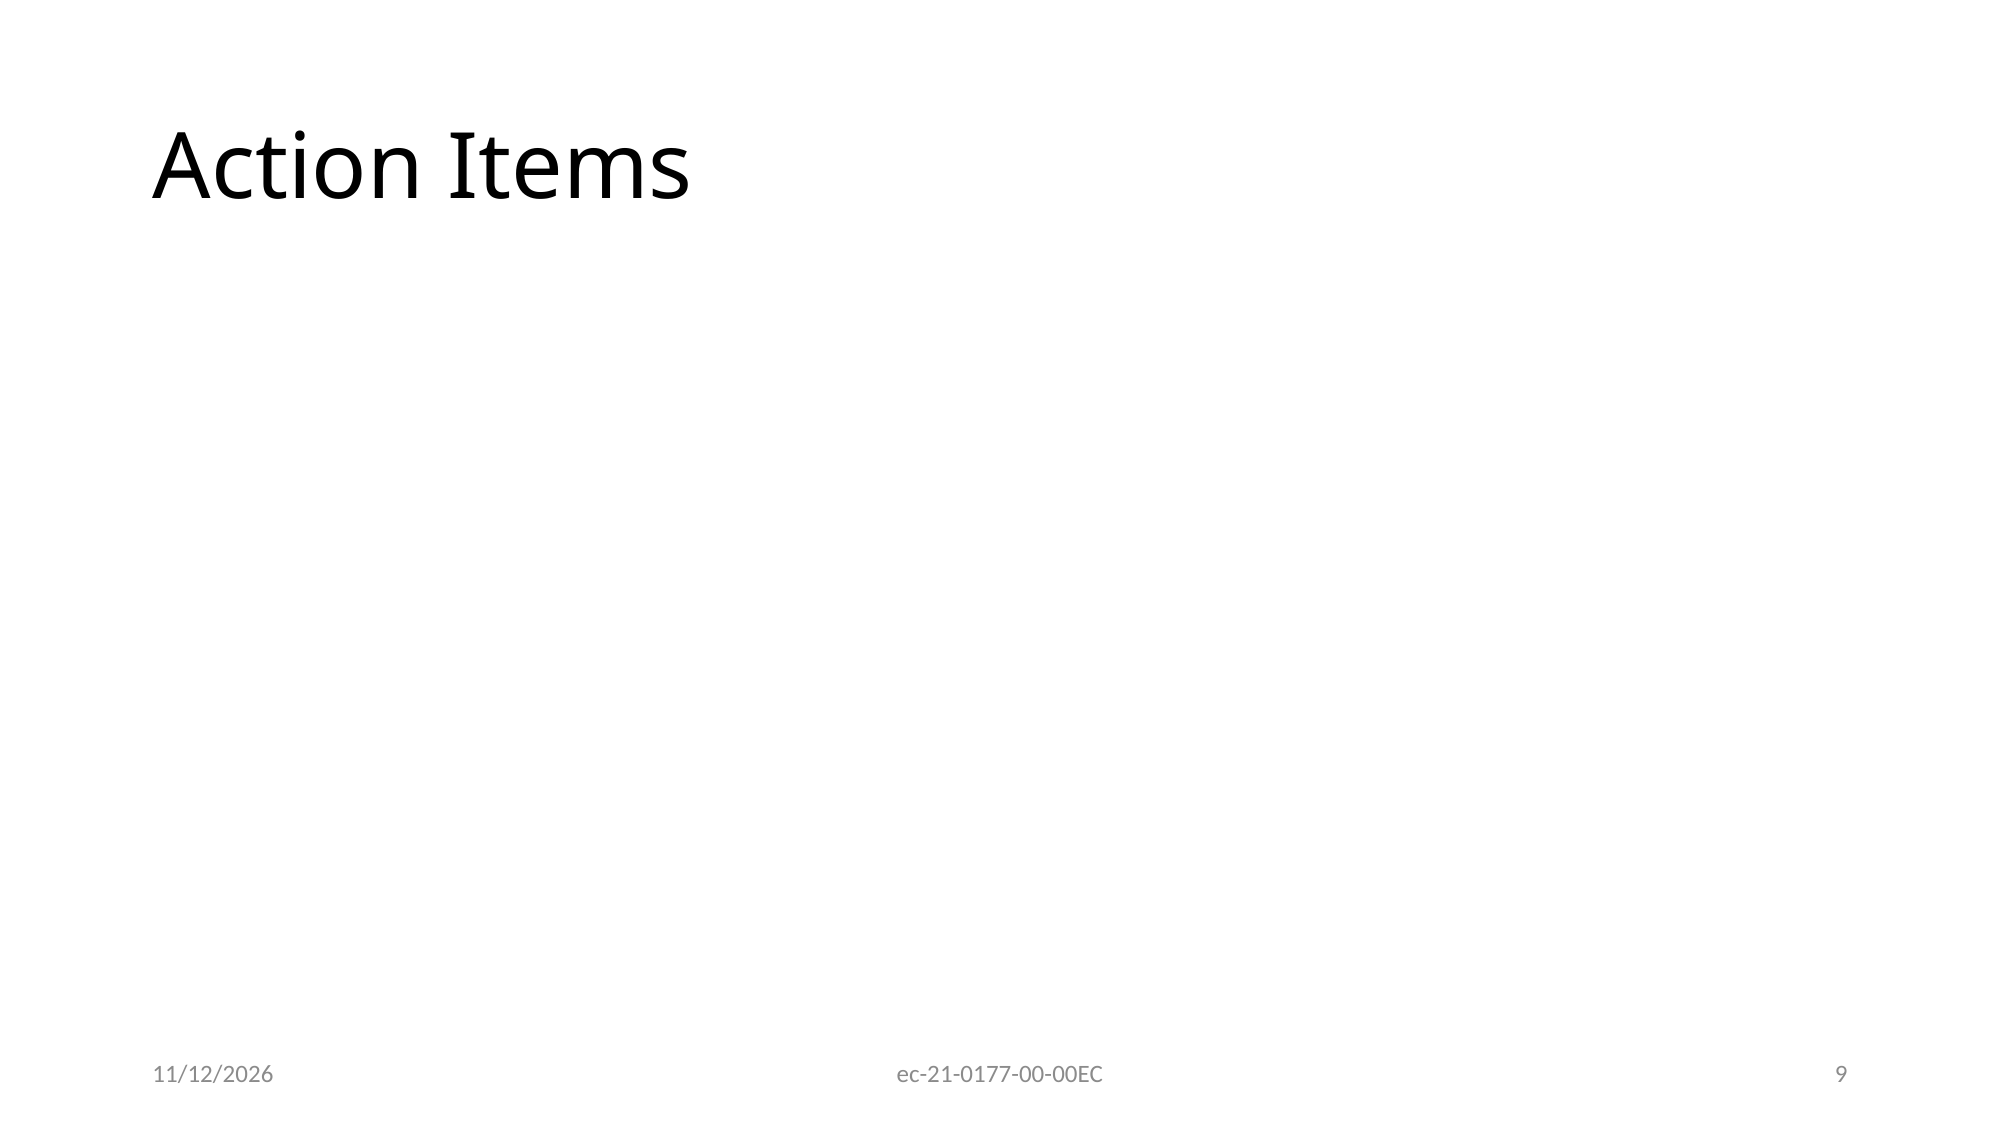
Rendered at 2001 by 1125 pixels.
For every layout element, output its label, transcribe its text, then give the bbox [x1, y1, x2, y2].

slide_number 9 [1412, 1042, 1863, 1103]
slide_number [137, 1042, 588, 1103]
footer ec-21-0177-00-00EC [662, 1042, 1338, 1103]
title Action Items [137, 59, 1863, 278]
